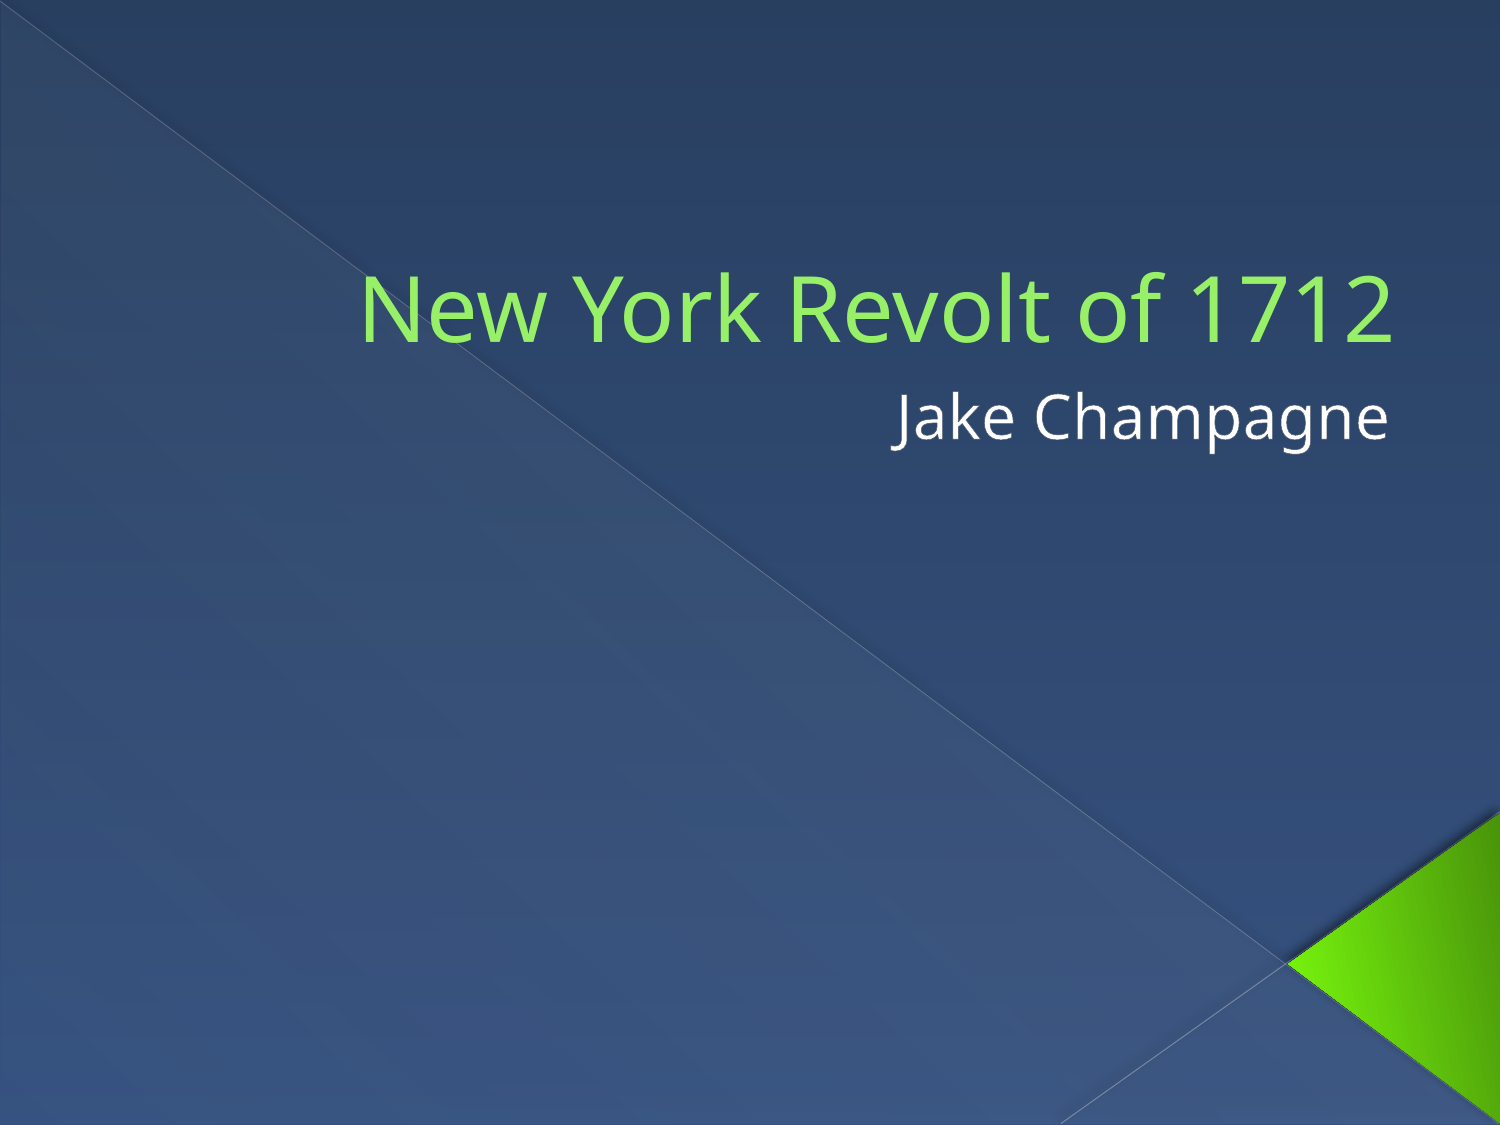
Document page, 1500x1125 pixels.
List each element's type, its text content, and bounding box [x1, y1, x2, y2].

title New York Revolt of 1712 [88, 127, 1412, 368]
subtitle Jake Champagne [88, 368, 1412, 657]
